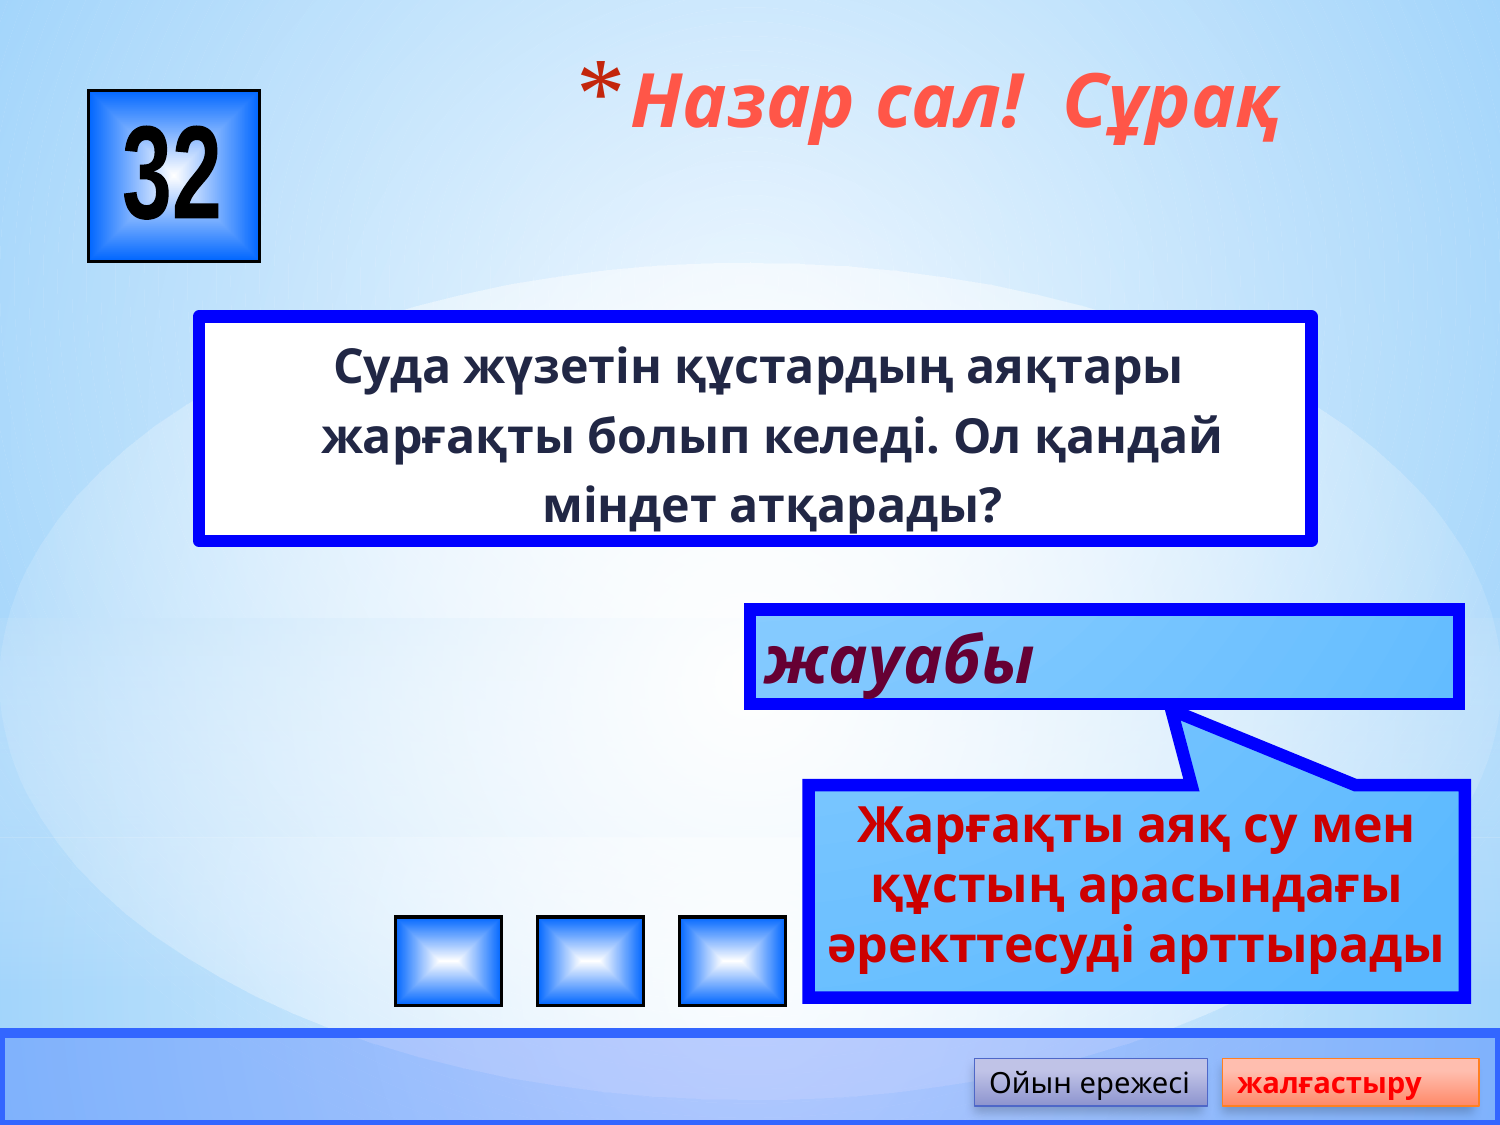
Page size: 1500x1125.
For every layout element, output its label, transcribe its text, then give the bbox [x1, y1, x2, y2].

text_box [0, 1033, 1500, 1125]
list Суда жүзетін құстардың аяқтары жарғақты болып келеді. Ол қандай міндет атқарады? [198, 315, 1313, 542]
text_box [395, 916, 502, 1006]
text_box жауабы [750, 609, 1459, 704]
title Назар сал! Сұрақ [360, 45, 1317, 185]
text_box [537, 916, 644, 1006]
text_box [88, 90, 260, 262]
text_box жалғастыру [1222, 1058, 1480, 1107]
text_box Ойын ережесі [974, 1058, 1208, 1107]
text_box [679, 916, 786, 1006]
text_box Жарғақты аяқ су мен құстың арасындағы әректтесуді арттырады [808, 709, 1465, 998]
